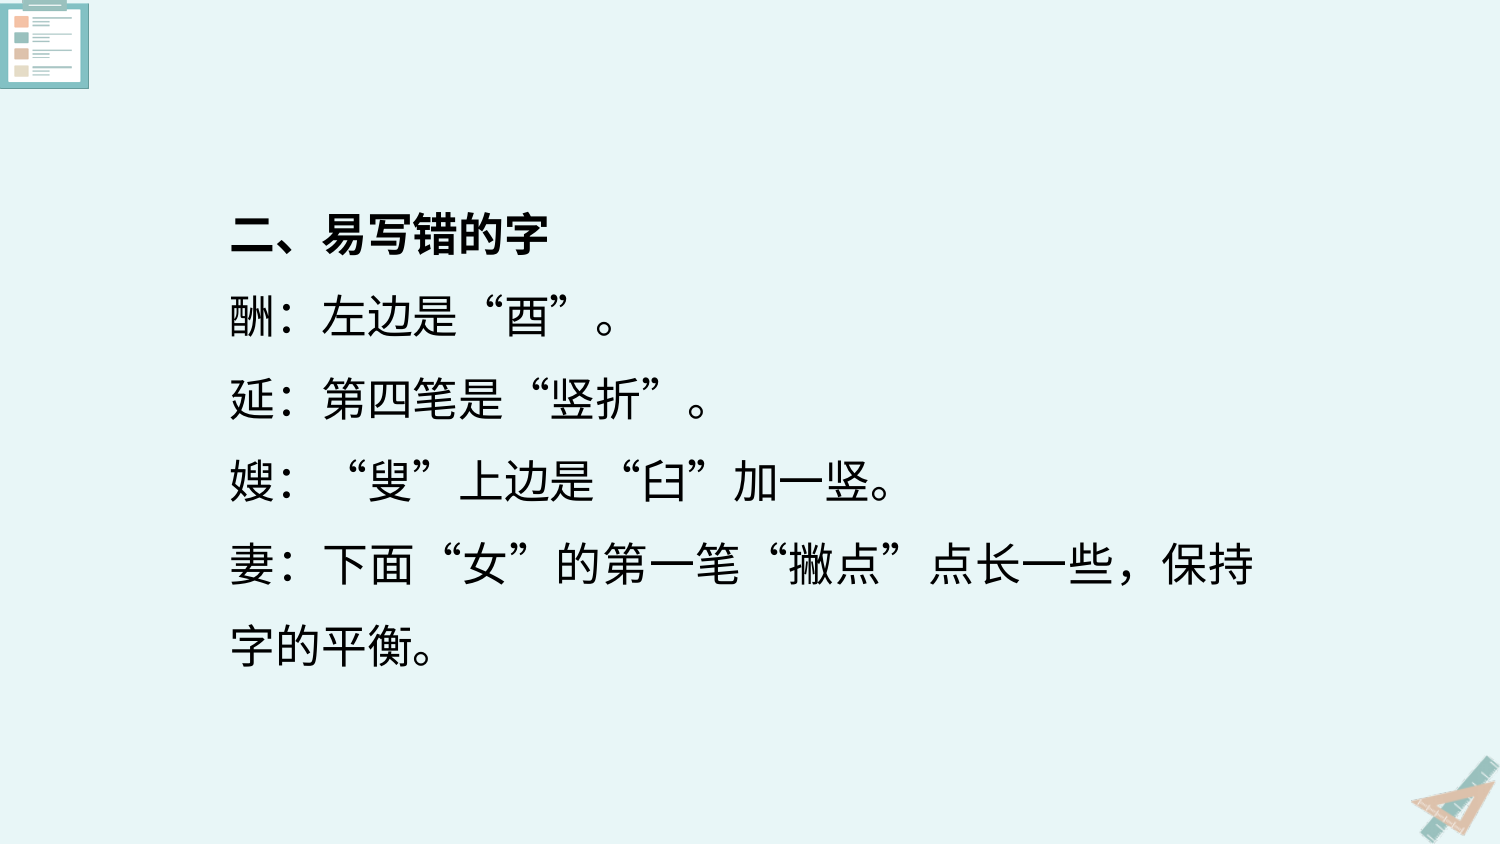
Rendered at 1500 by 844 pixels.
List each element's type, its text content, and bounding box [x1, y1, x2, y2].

text_box 二、易写错的字 酬：左边是“酉”。 延：第四笔是“竖折”。 嫂：“叟”上边是“臼”加一竖。 妻：下面“女”的第一笔“撇点”点长一些，保持字的平衡。 [214, 170, 1269, 681]
picture [0, 0, 89, 89]
picture [1411, 755, 1500, 844]
